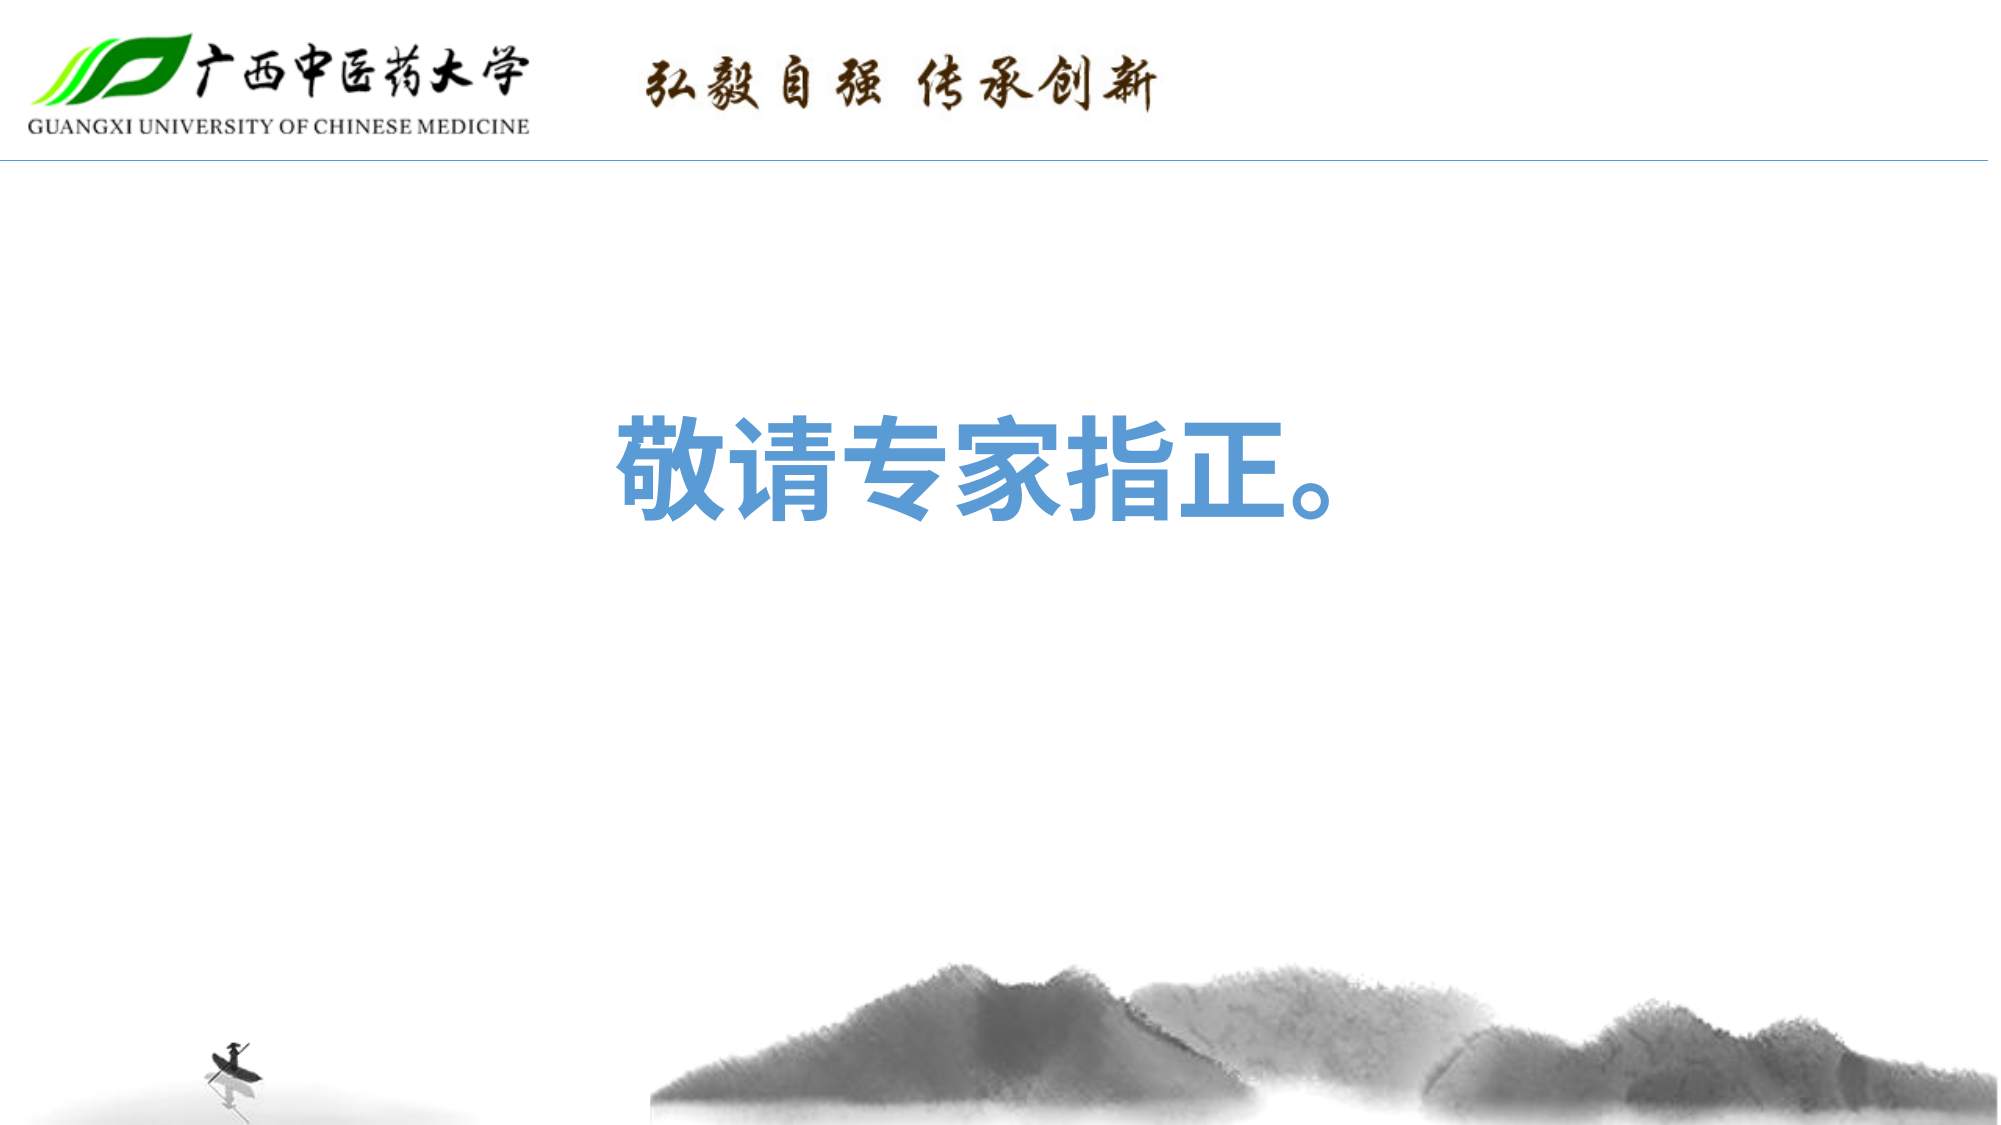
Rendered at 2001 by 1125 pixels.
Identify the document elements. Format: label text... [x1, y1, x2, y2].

text_box 敬请专家指正。 [599, 391, 1417, 542]
picture [10, 11, 1208, 160]
picture [0, 1037, 485, 1125]
picture [650, 936, 2000, 1125]
